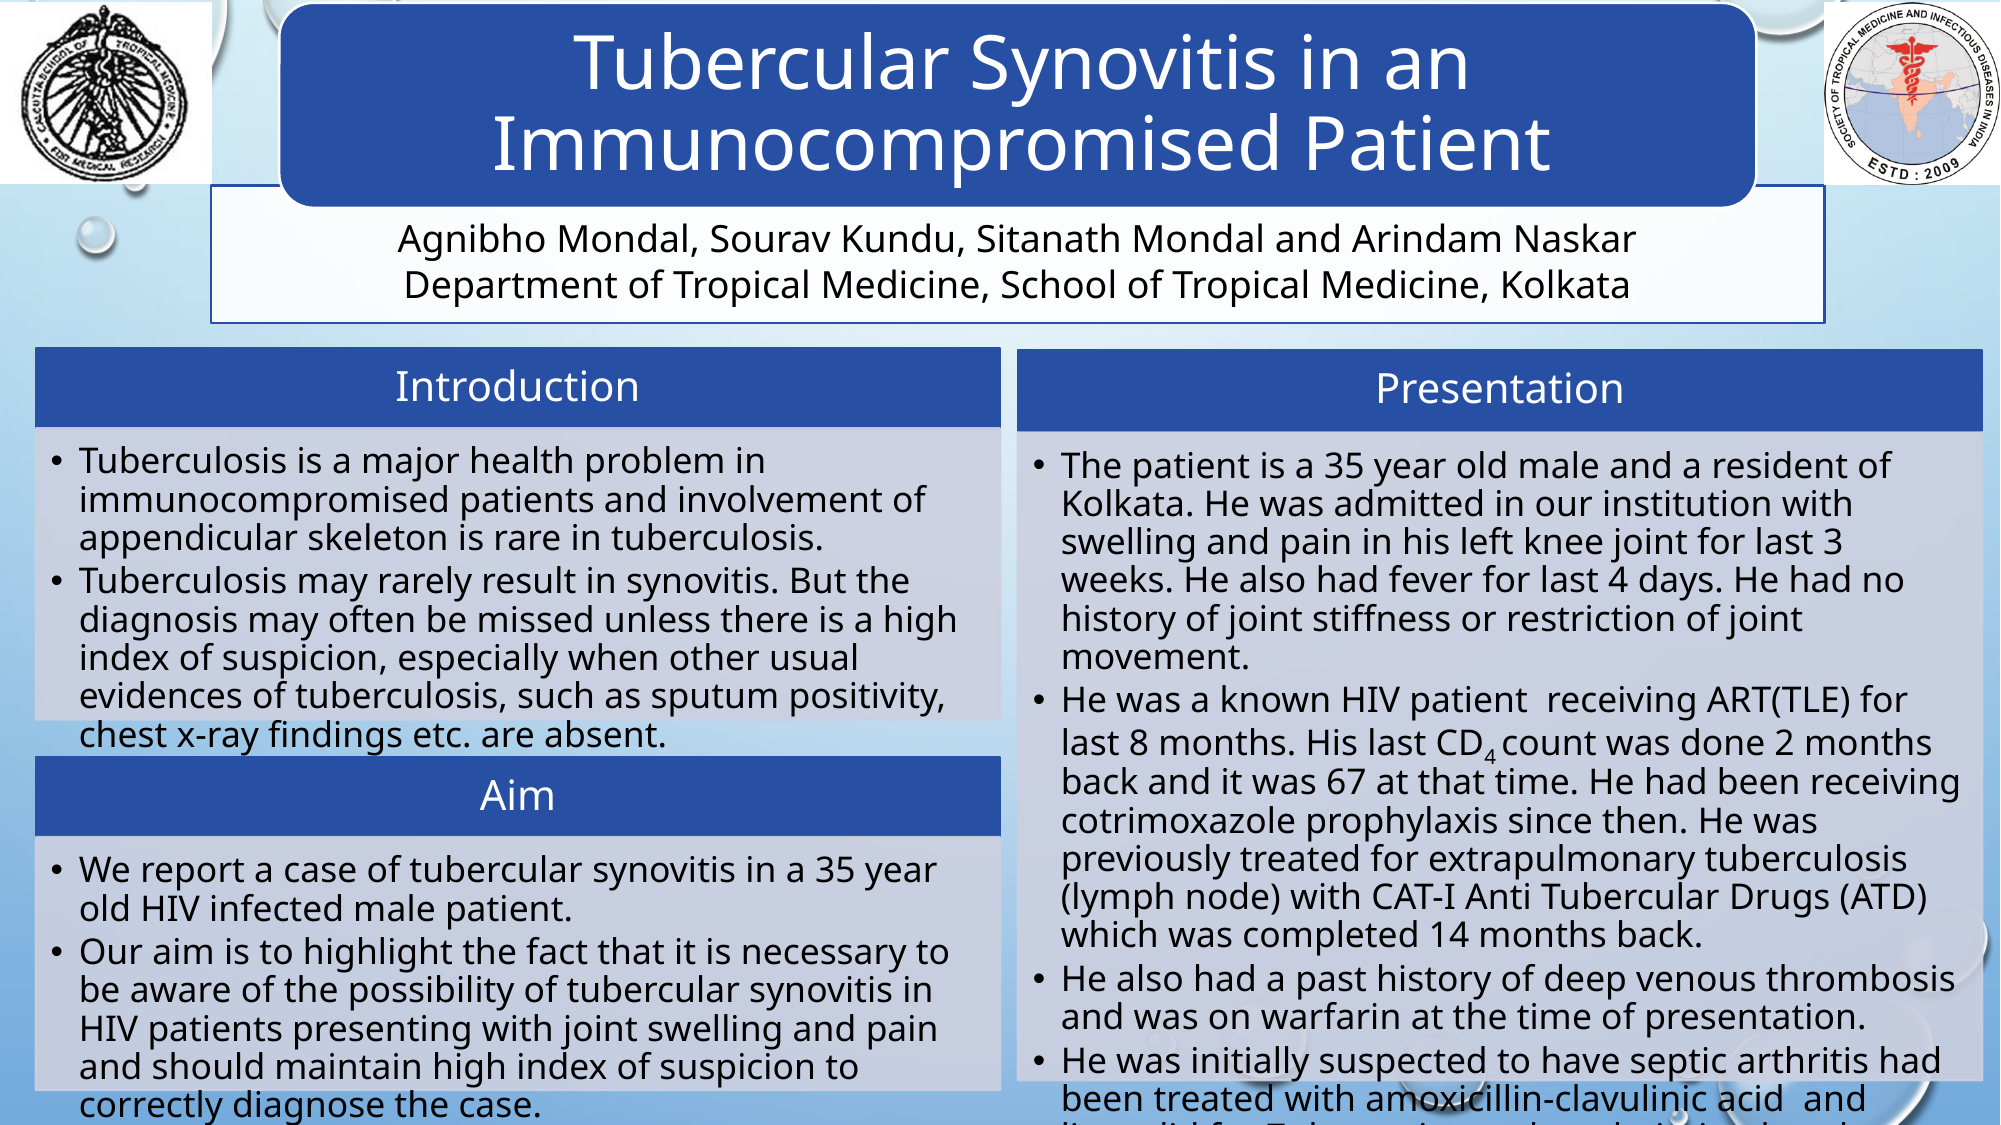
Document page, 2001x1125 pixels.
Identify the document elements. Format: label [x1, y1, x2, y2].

text_box [35, 727, 1001, 1119]
text_box [210, 2, 1825, 474]
picture [211, 1119, 298, 1125]
text_box [35, 339, 1001, 727]
picture [0, 0, 2000, 1125]
text_box [1017, 304, 1983, 1107]
